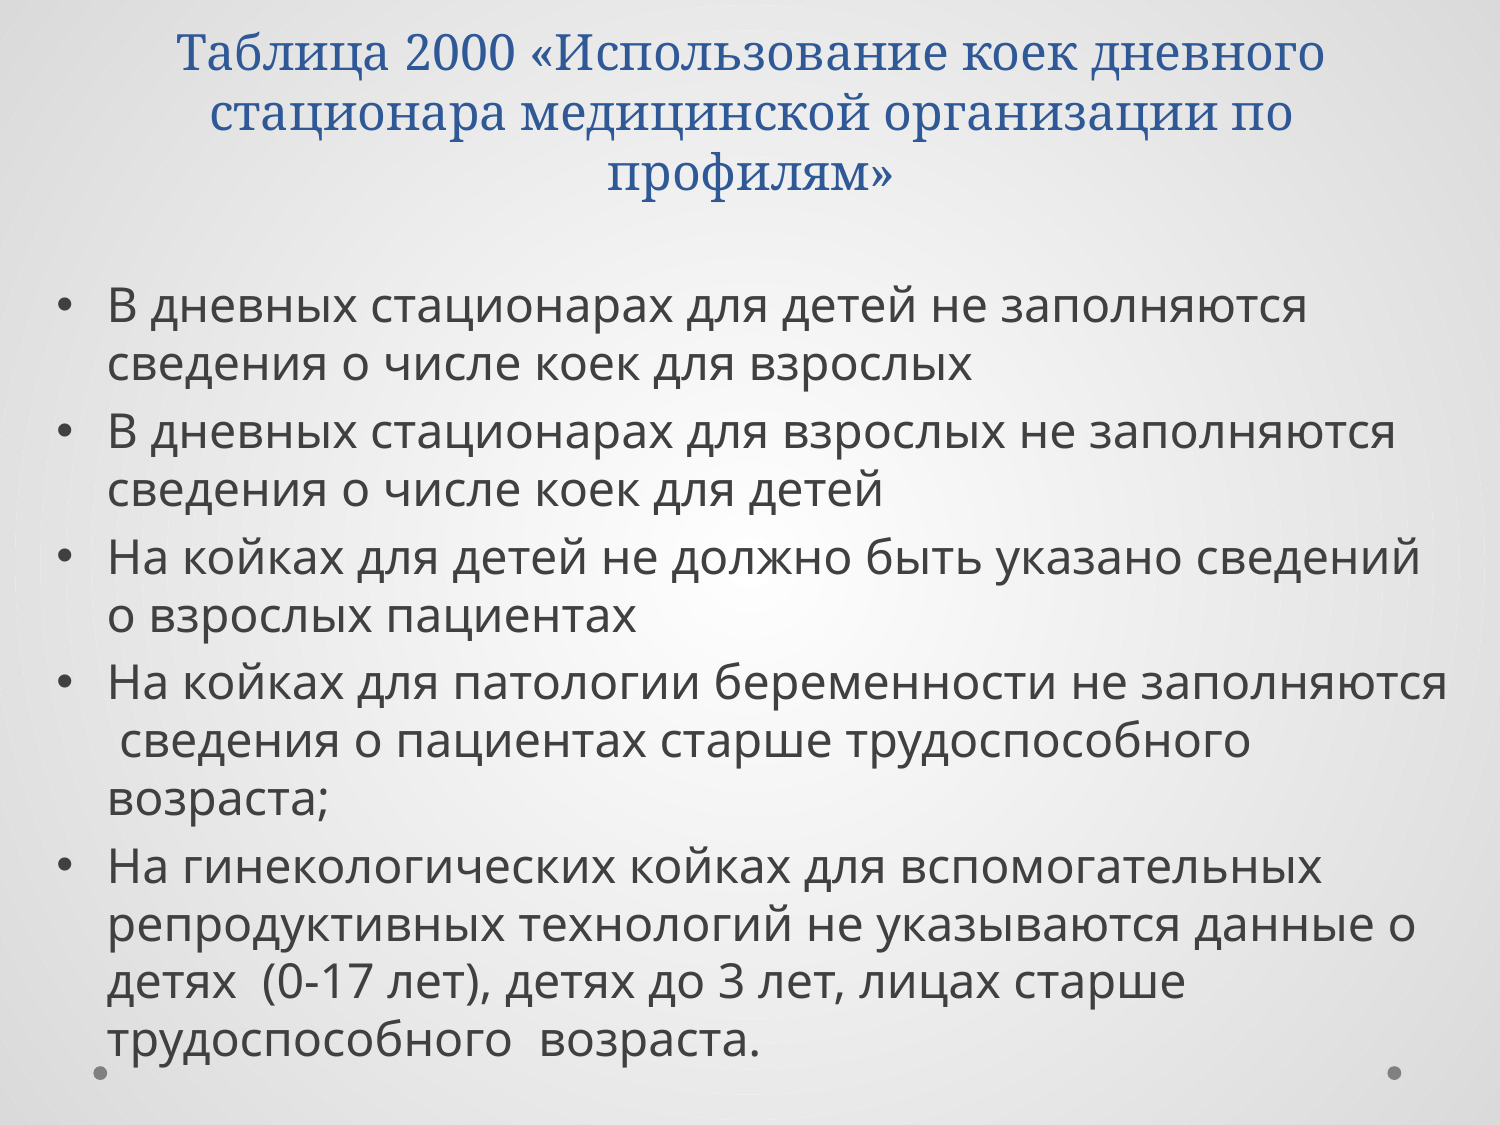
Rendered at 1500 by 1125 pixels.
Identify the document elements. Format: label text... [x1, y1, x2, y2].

title Таблица 2000 «Использование коек дневного стационара медицинской организации по профилям» [76, 42, 1427, 209]
list В дневных стационарах для детей не заполняются сведения о числе коек для взрослых В дневных стационарах для взрослых не заполняются сведения о числе коек для детей На койках для детей не должно быть указано сведений о взрослых пациентах На койках для патологии беременности не заполняются сведения о пациентах старше трудоспособного возраста; На гинекологических койках для вспомогательных репродуктивных технологий не указываются данные о детях (0-17 лет), детях до 3 лет, лицах старше трудоспособного возраста. [41, 267, 1471, 1083]
